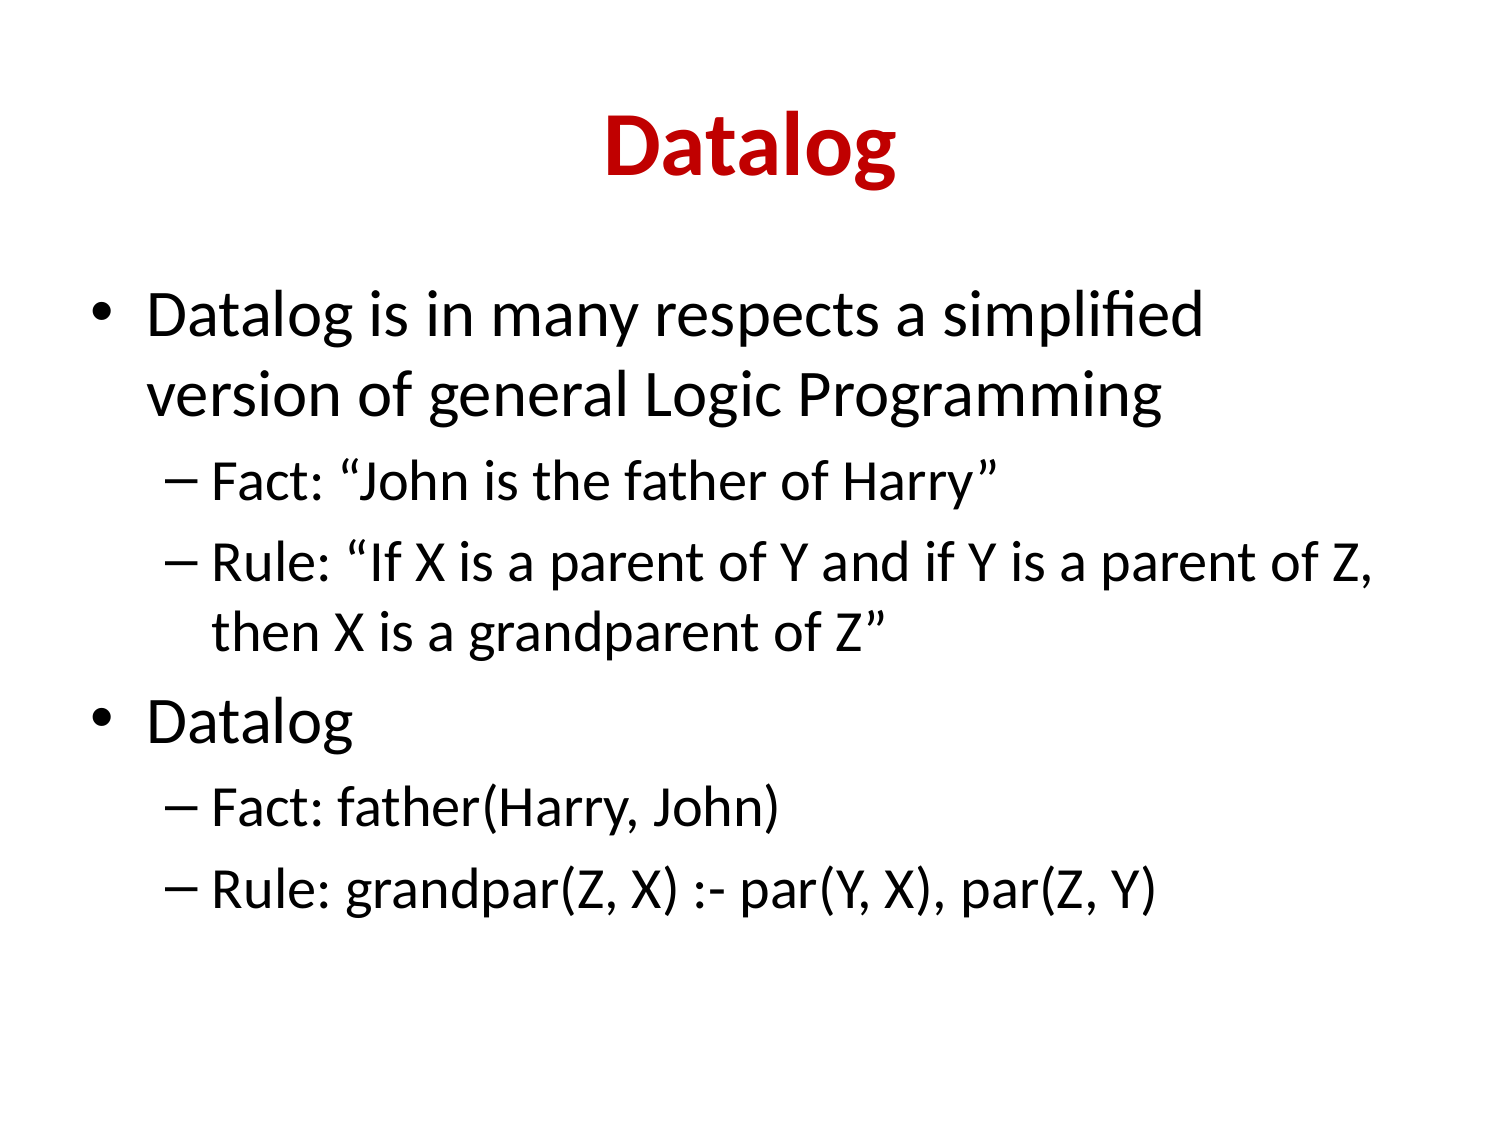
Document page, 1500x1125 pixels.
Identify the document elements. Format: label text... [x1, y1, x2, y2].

list Datalog is in many respects a simplified version of general Logic Programming Fact: “John is the father of Harry” Rule: “If X is a parent of Y and if Y is a parent of Z, then X is a grandparent of Z” Datalog Fact: father(Harry, John) Rule: grandpar(Z, X) :- par(Y, X), par(Z, Y) [75, 262, 1425, 1005]
title Datalog [75, 45, 1425, 233]
